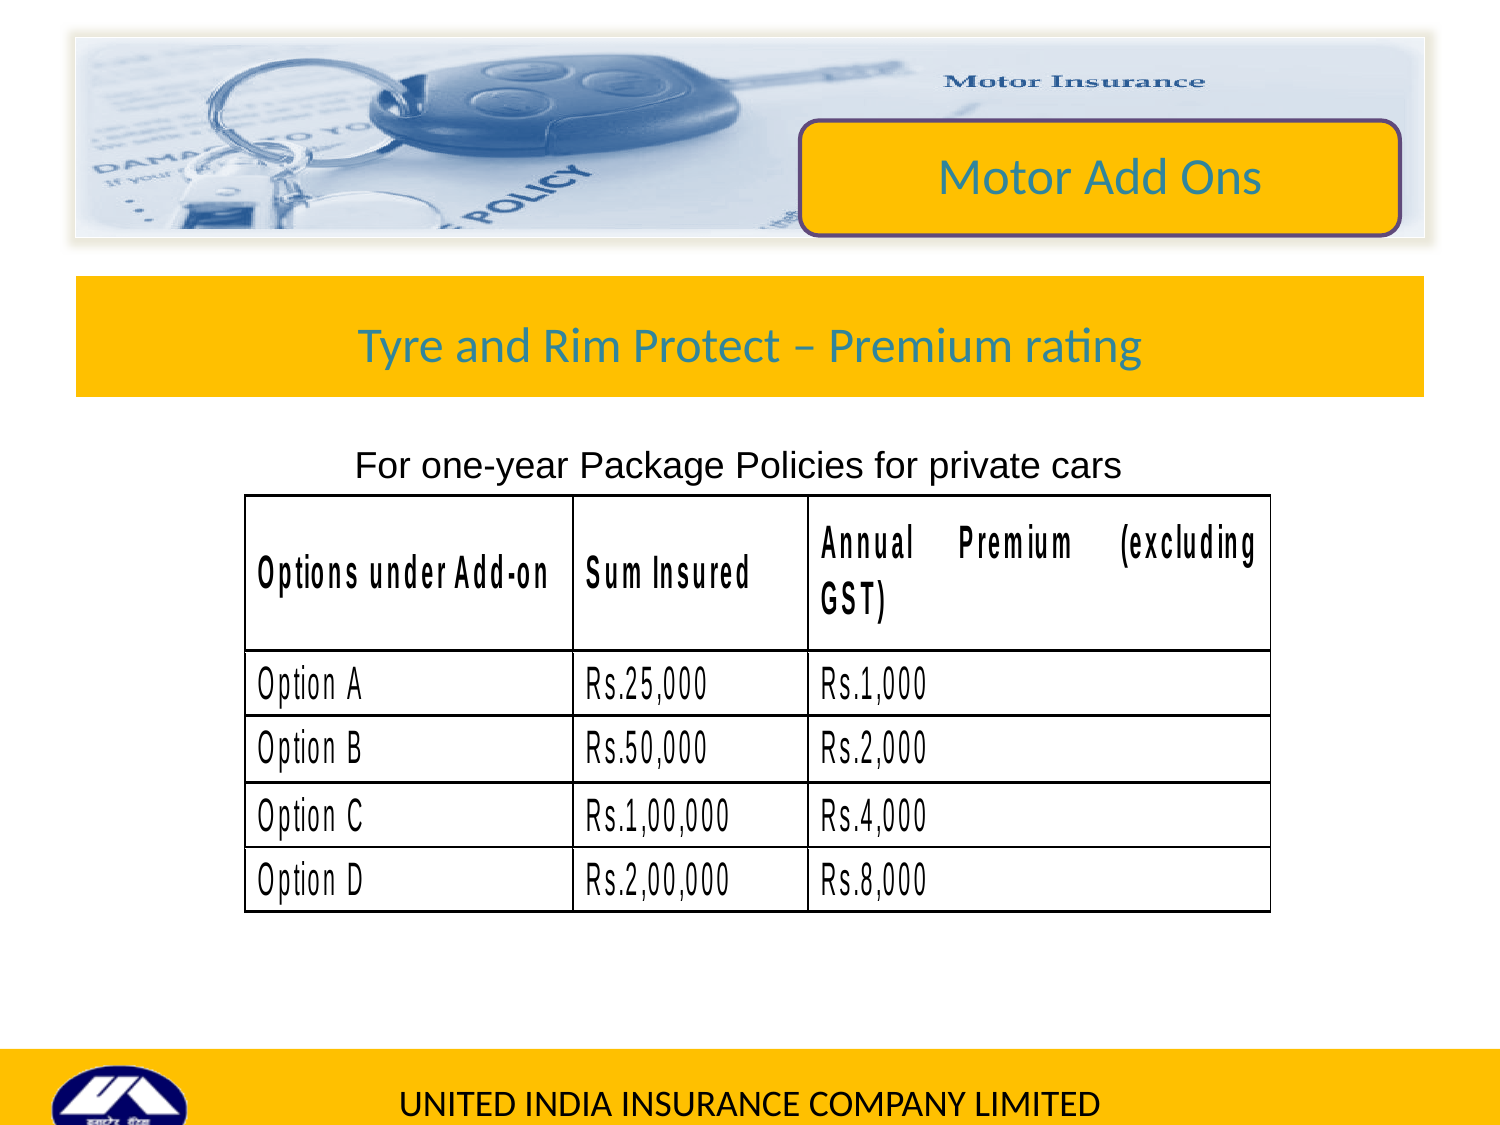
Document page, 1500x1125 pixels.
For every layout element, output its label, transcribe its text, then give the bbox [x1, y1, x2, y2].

picture [74, 37, 1426, 238]
picture [49, 1064, 192, 1125]
text_box For one-year Package Policies for private cars [249, 433, 1238, 492]
text_box UNITED INDIA INSURANCE COMPANY LIMITED [0, 1048, 1500, 1125]
table_header Tyre and Rim Protect – Premium rating [76, 276, 1424, 397]
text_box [799, 120, 1401, 236]
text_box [224, 494, 1291, 1013]
